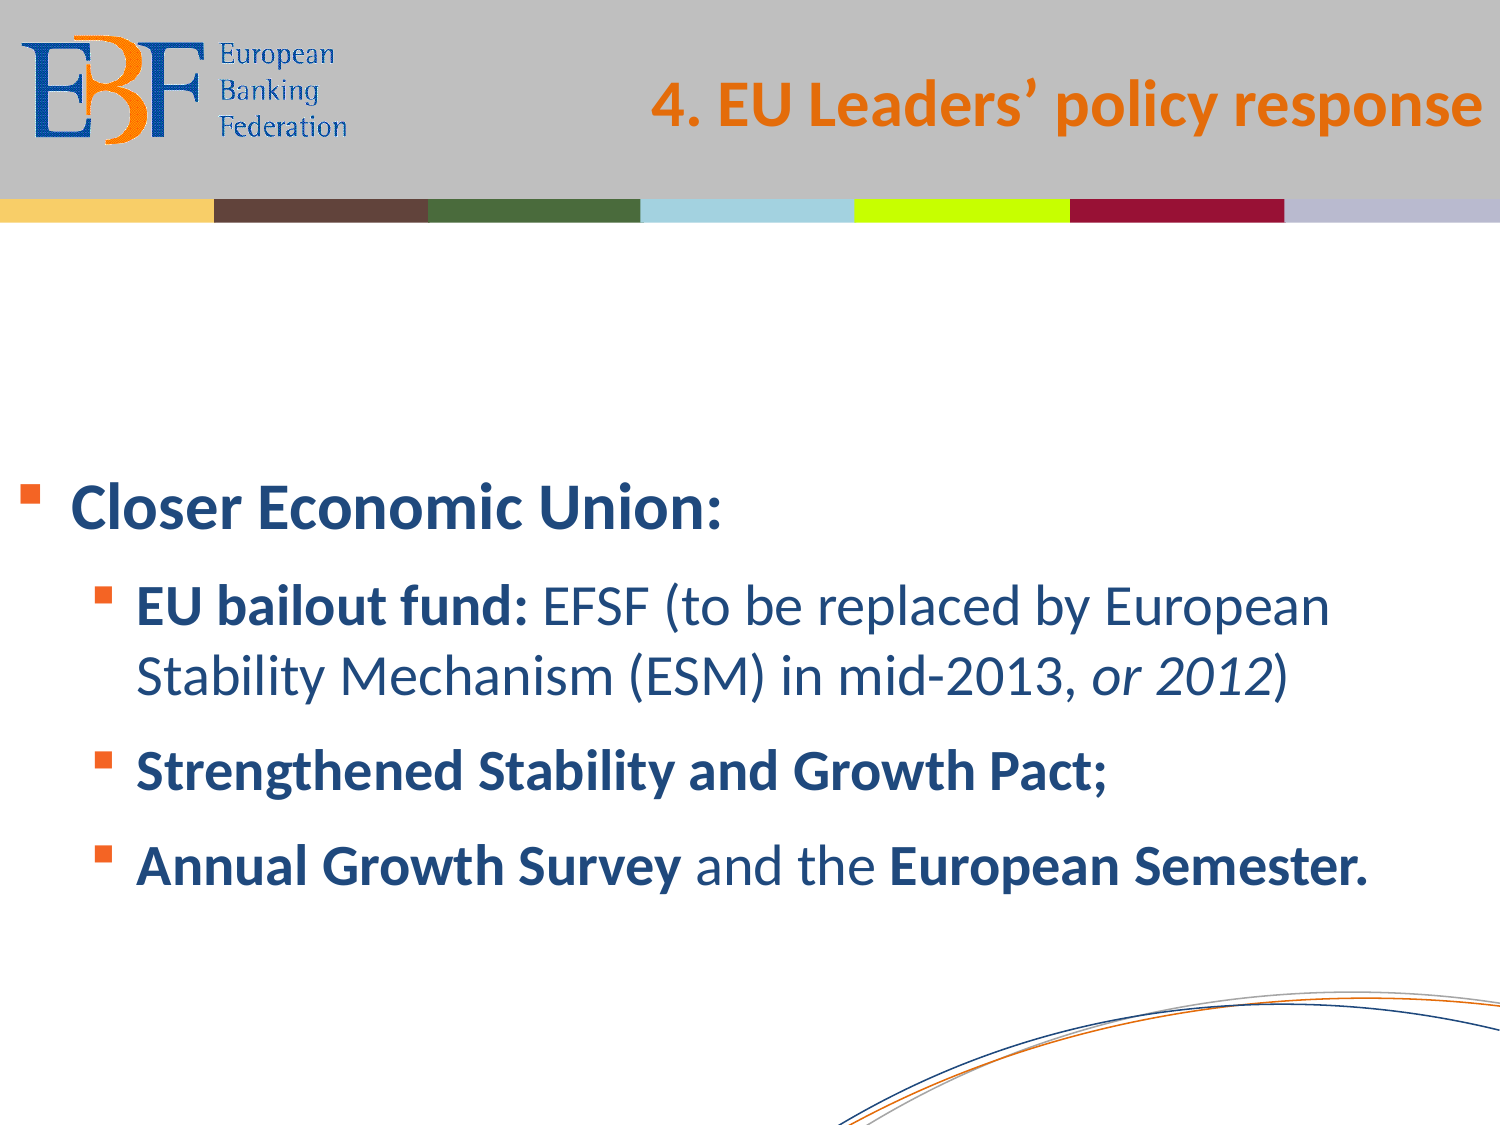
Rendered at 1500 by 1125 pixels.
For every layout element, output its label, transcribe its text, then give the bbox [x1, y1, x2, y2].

list Closer Economic Union: EU bailout fund: EFSF (to be replaced by European Stability Mechanism (ESM) in mid-2013, or 2012) Strengthened Stability and Growth Pact; Annual Growth Survey and the European Semester. [0, 234, 1500, 1125]
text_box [827, 958, 1500, 1091]
picture [11, 11, 352, 157]
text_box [0, 198, 1500, 223]
text_box 4. EU Leaders’ policy response [0, 0, 1500, 198]
